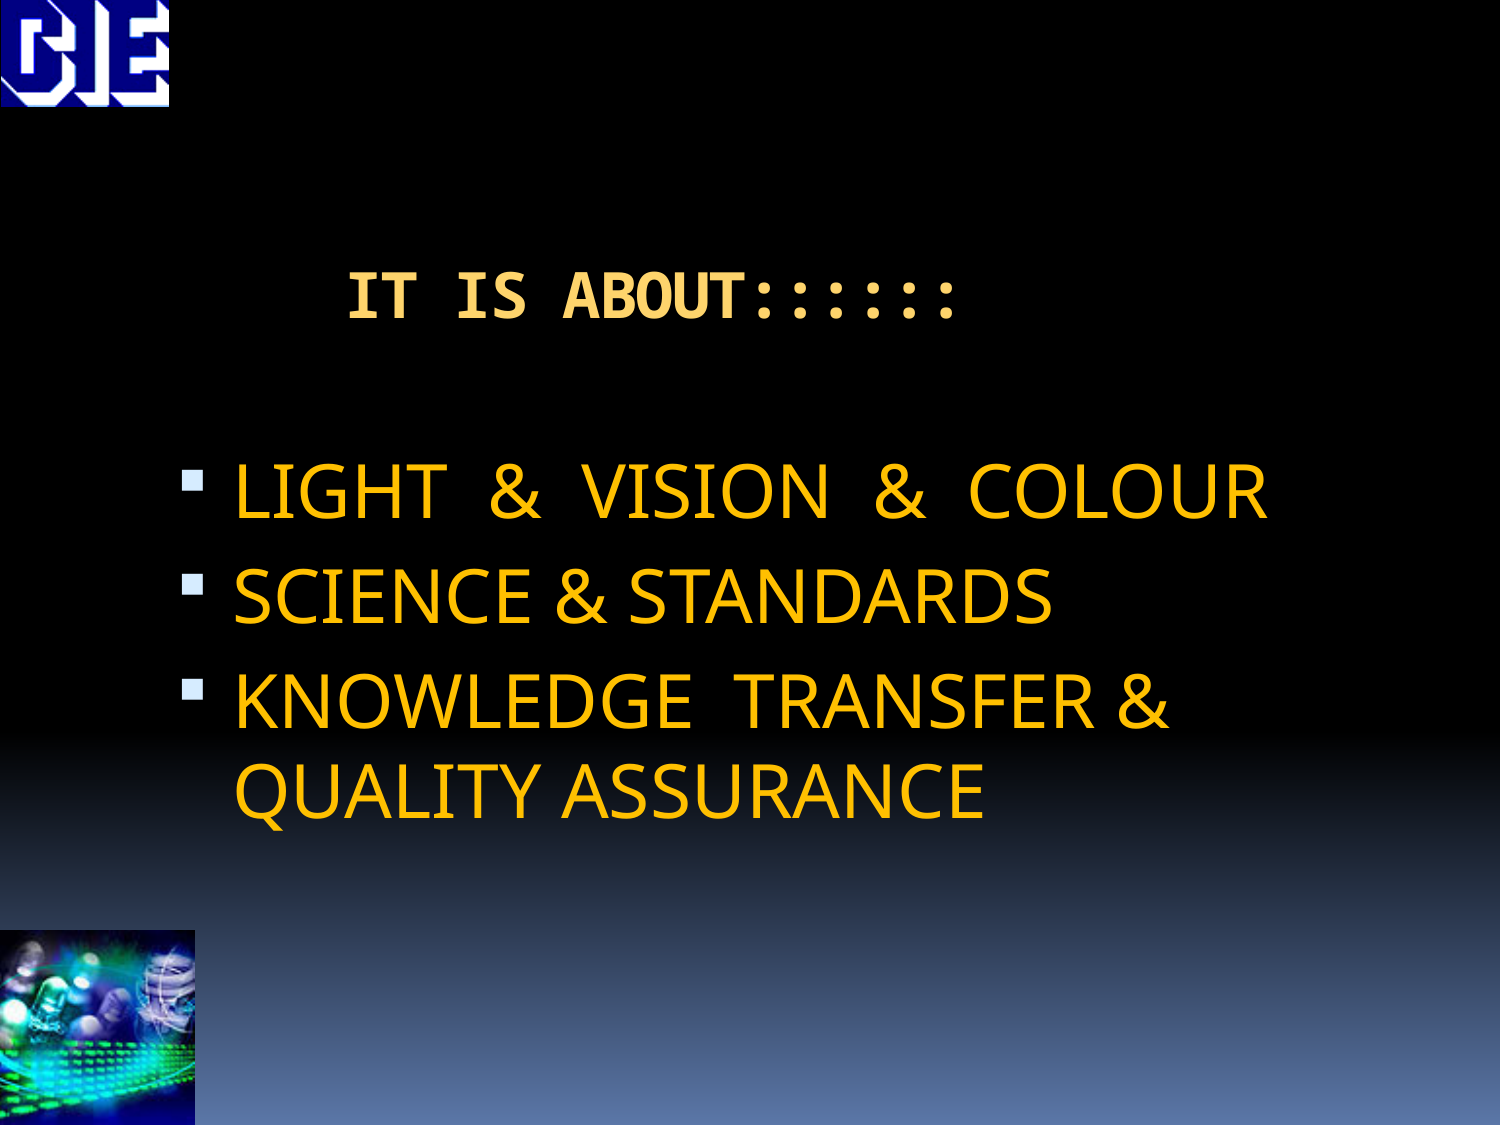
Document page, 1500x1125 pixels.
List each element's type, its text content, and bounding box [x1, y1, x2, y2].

picture [0, 929, 196, 1125]
title IT IS ABOUT:::::: [17, 247, 1293, 398]
list LIGHT & VISION & COLOUR SCIENCE & STANDARDS KNOWLEDGE TRANSFER & QUALITY ASSURANCE [150, 292, 1425, 1043]
